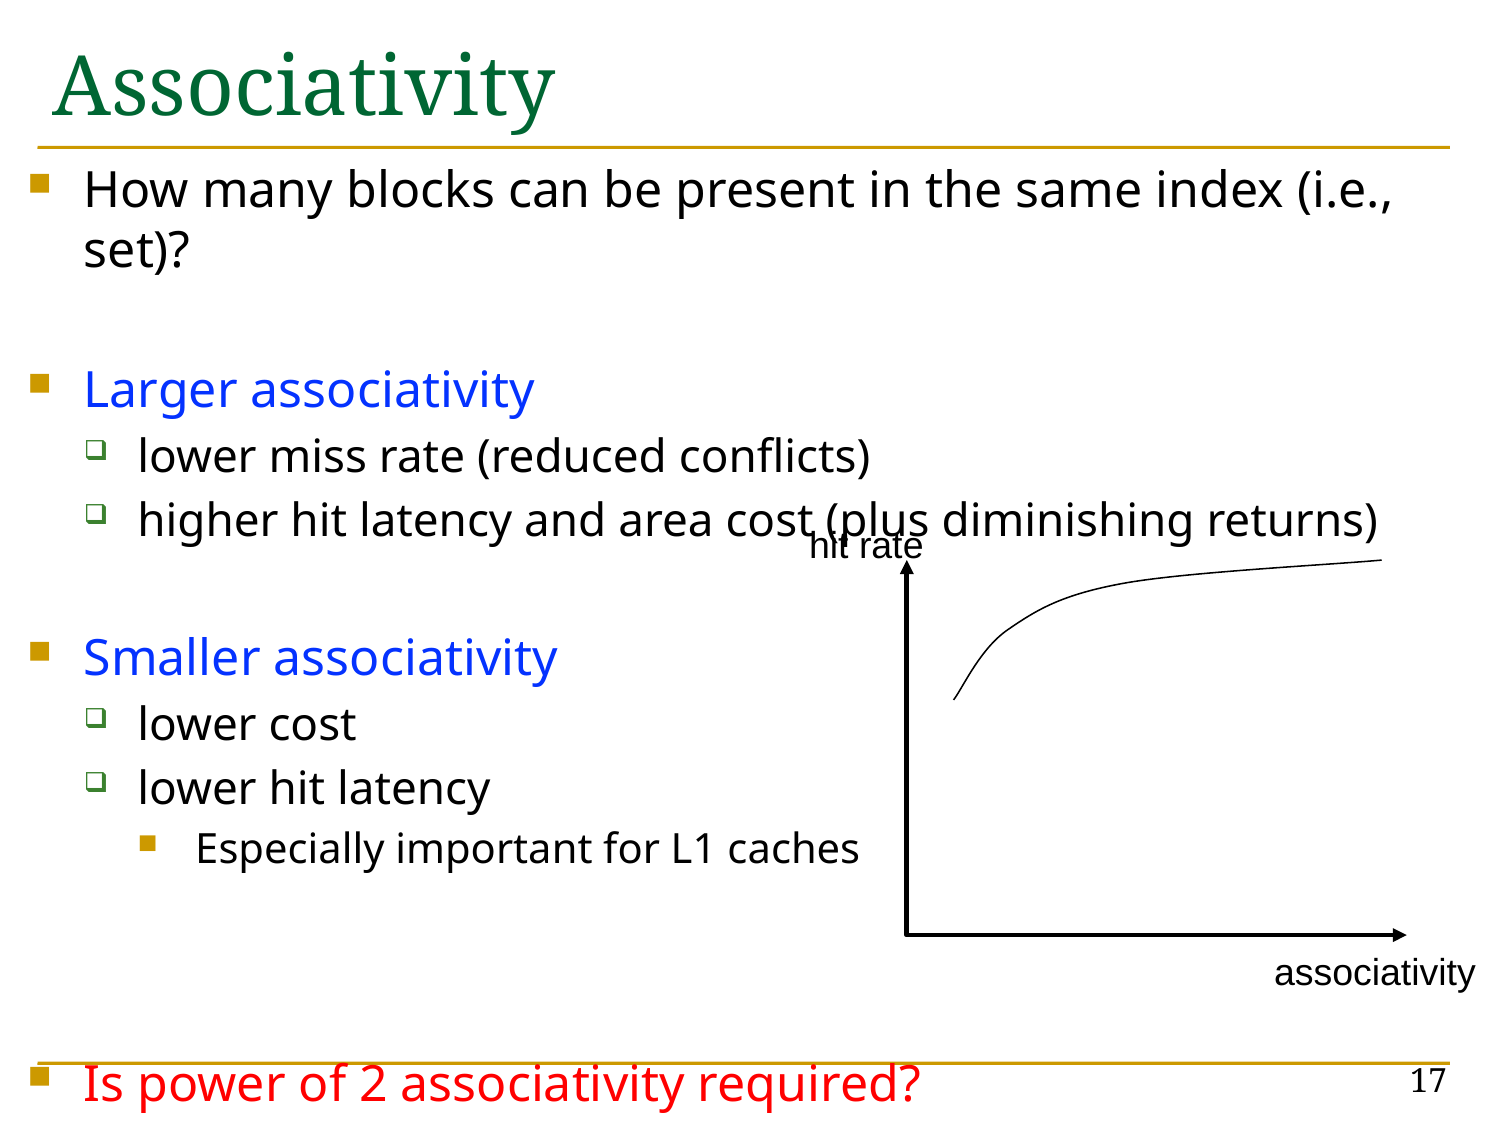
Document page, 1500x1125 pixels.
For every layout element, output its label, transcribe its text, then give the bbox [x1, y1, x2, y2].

text_box [953, 560, 1382, 700]
list How many blocks can be present in the same index (i.e., set)? Larger associativity lower miss rate (reduced conflicts) higher hit latency and area cost (plus diminishing returns) Smaller associativity lower cost lower hit latency Especially important for L1 caches Is power of 2 associativity required? [12, 149, 1490, 1063]
title Associativity [37, 24, 1450, 149]
text_box hit rate [794, 513, 939, 574]
text_box associativity [1259, 940, 1491, 1001]
text_box [906, 574, 1407, 940]
slide_number 17 [1111, 1036, 1462, 1112]
